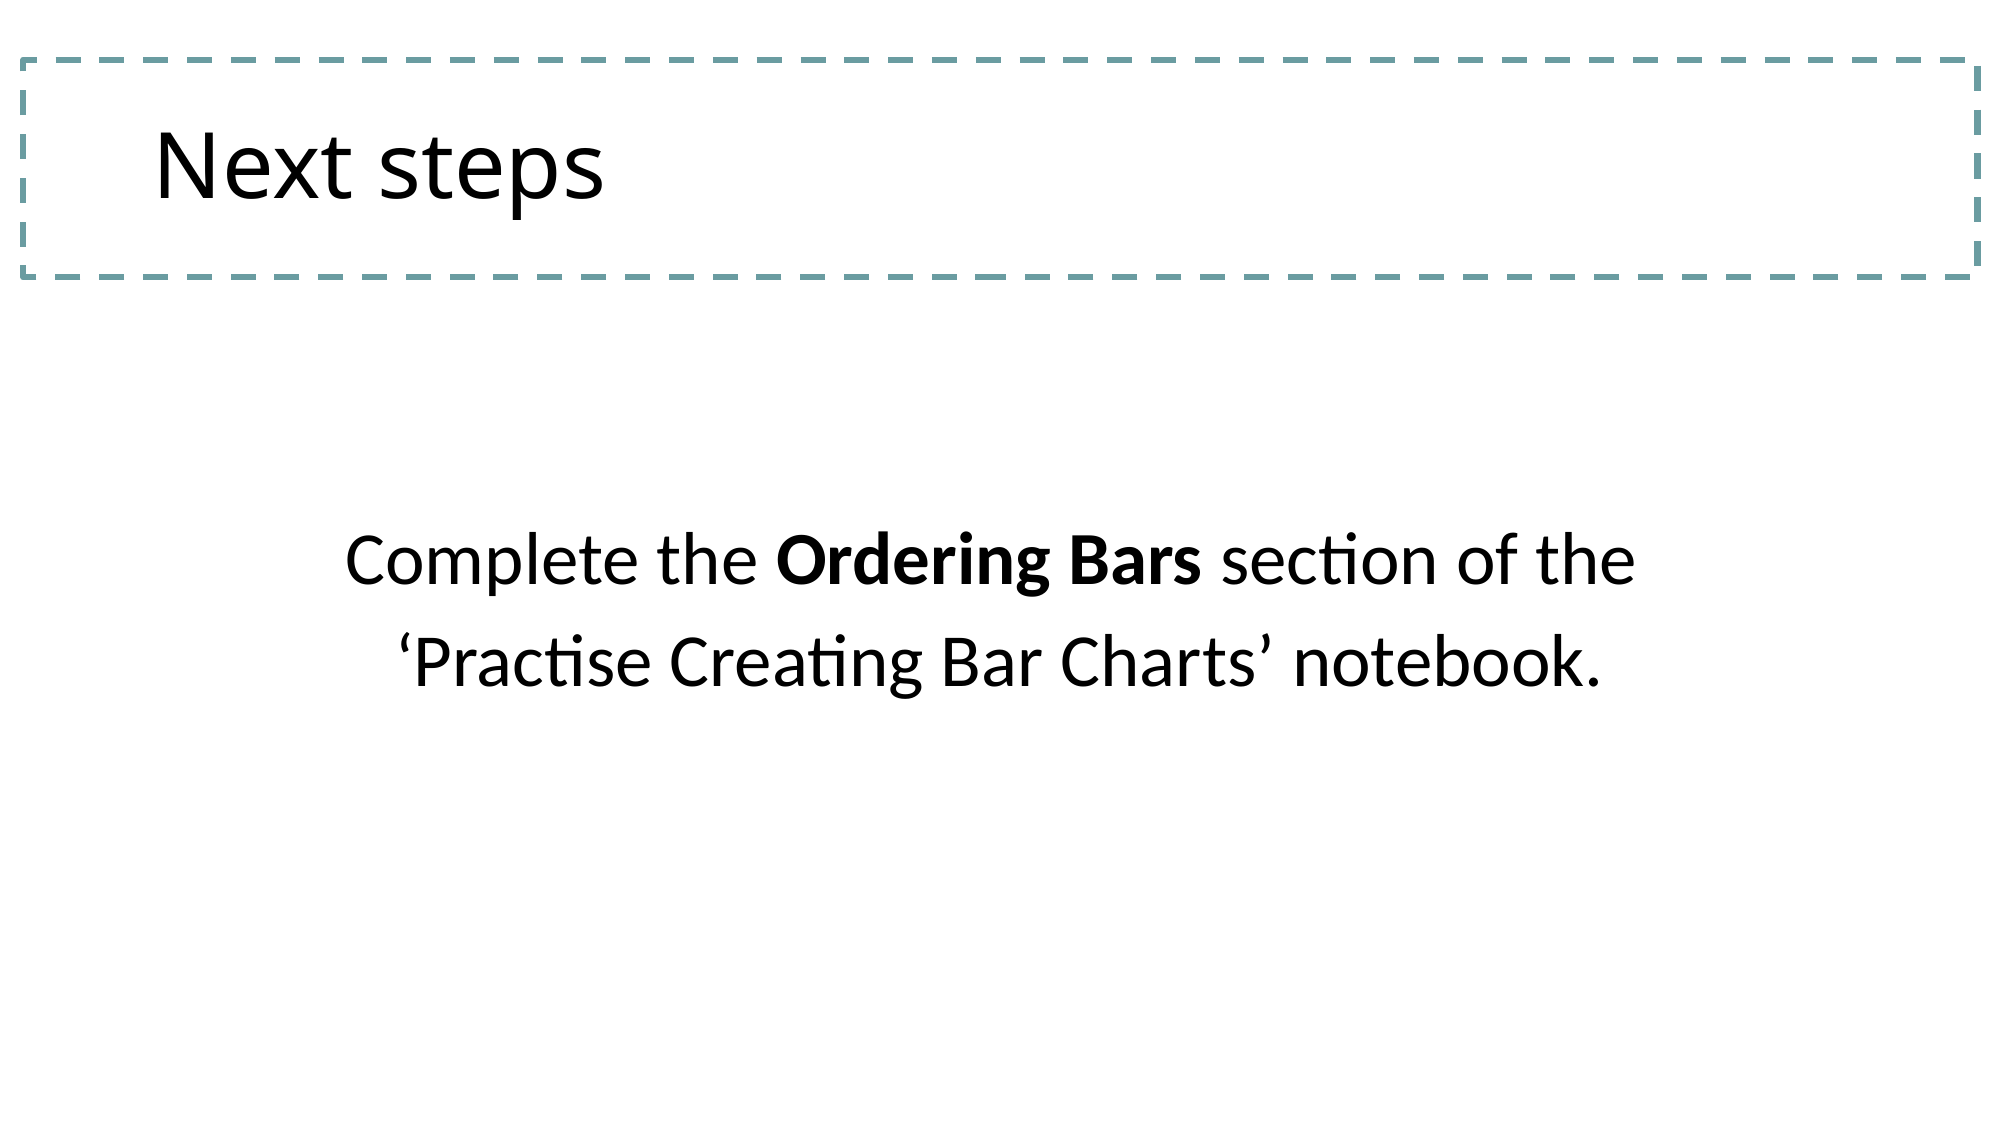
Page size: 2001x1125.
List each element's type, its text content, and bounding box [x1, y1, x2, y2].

title Next steps [137, 59, 1863, 278]
list Complete the Ordering Bars section of the ‘Practise Creating Bar Charts’ notebook. [137, 299, 1863, 1014]
